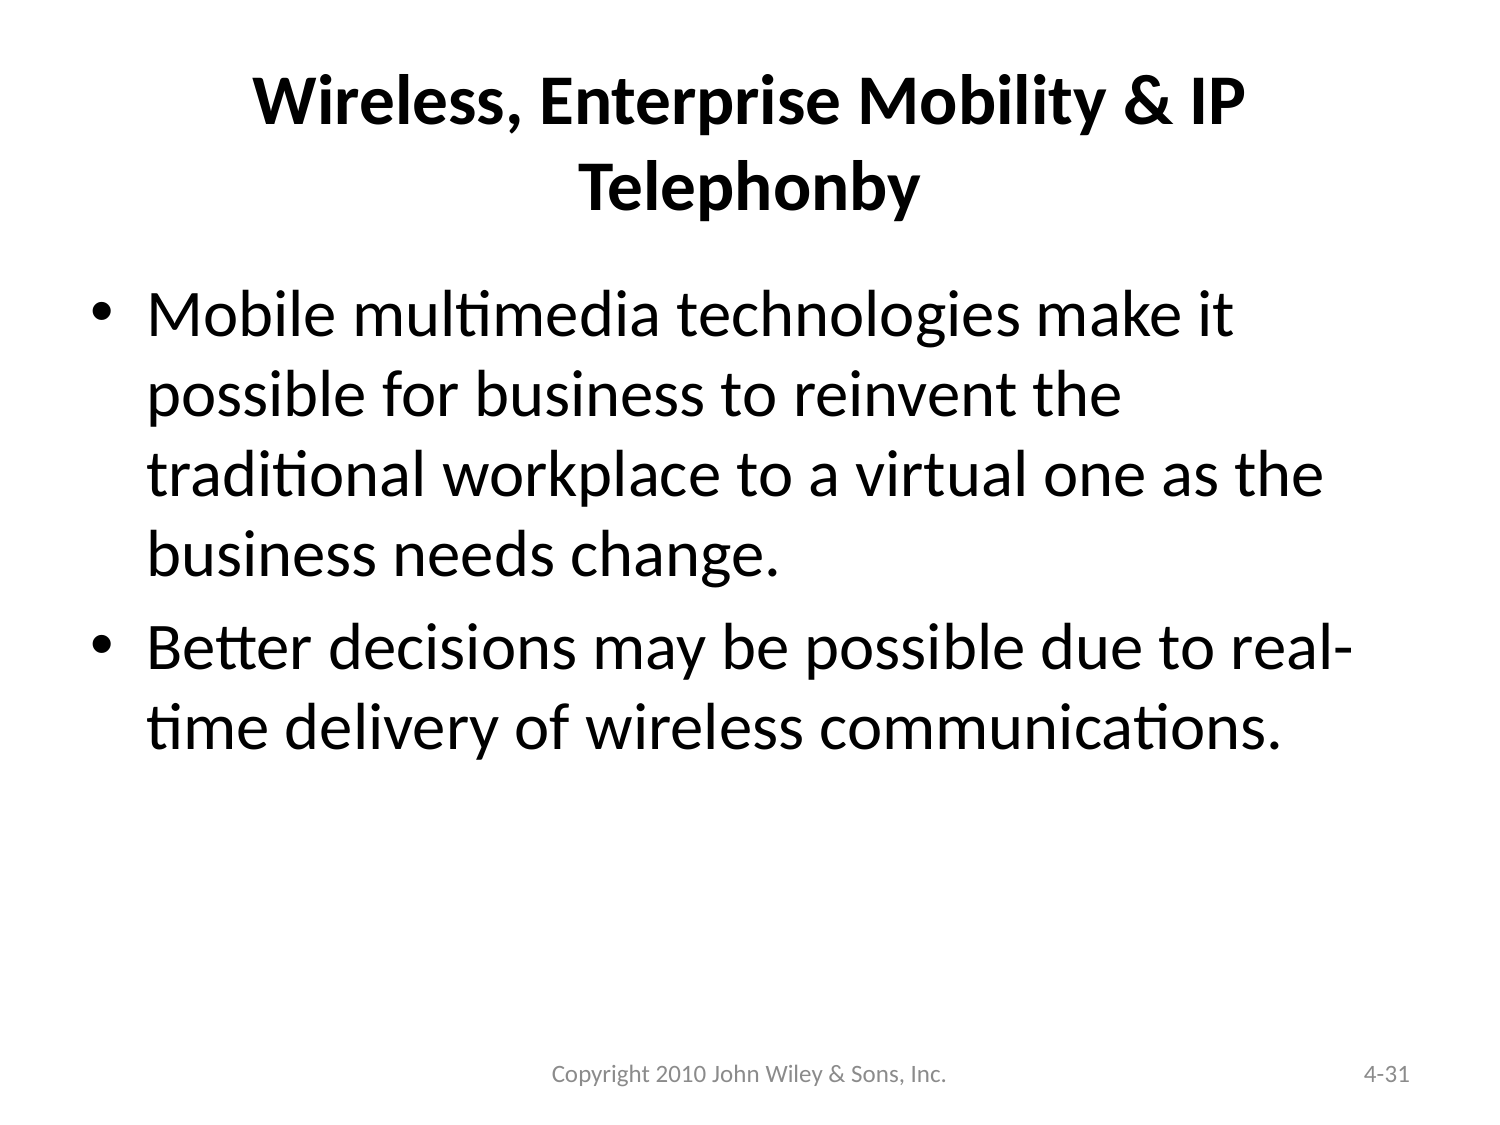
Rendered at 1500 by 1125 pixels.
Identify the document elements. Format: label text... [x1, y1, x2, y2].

footer Copyright 2010 John Wiley & Sons, Inc. [512, 1042, 988, 1103]
slide_number 4-31 [1074, 1042, 1425, 1103]
title Wireless, Enterprise Mobility & IP Telephonby [75, 45, 1425, 233]
list Mobile multimedia technologies make it possible for business to reinvent the traditional workplace to a virtual one as the business needs change. Better decisions may be possible due to real-time delivery of wireless communications. [75, 262, 1425, 1005]
